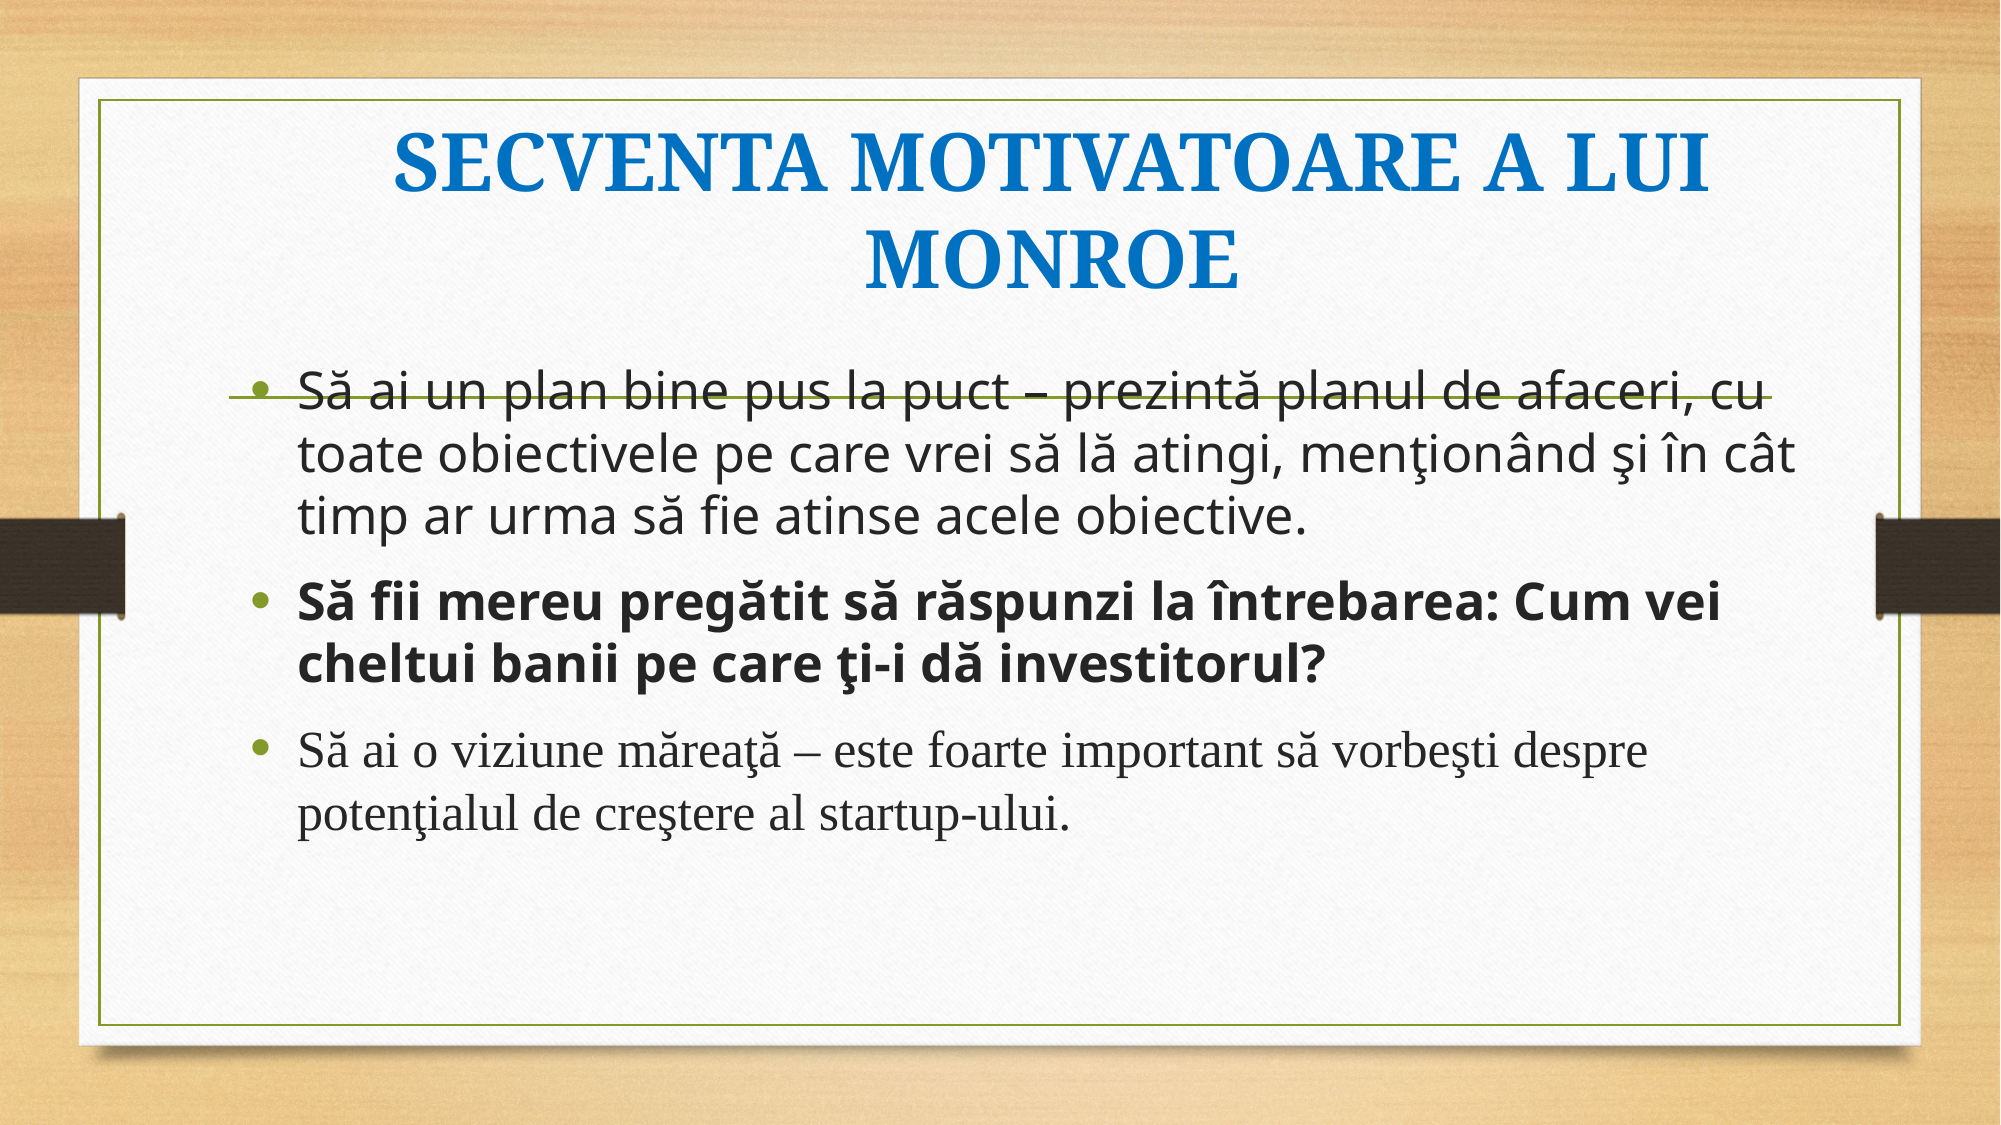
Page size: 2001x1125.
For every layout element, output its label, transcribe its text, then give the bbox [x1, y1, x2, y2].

picture [0, 0, 2001, 1125]
list Să ai un plan bine pus la puct – prezintă planul de afaceri, cu toate obiectivele pe care vrei să lă atingi, menţionând şi în cât timp ar urma să fie atinse acele obiective. Să fii mereu pregătit să răspunzi la întrebarea: Cum vei cheltui banii pe care ţi-i dă investitorul? Să ai o viziune măreaţă – este foarte important să vorbeşti despre potenţialul de creştere al startup-ului. [235, 350, 1888, 970]
title SECVENTA MOTIVATOARE A LUI MONROE [218, 102, 1888, 313]
